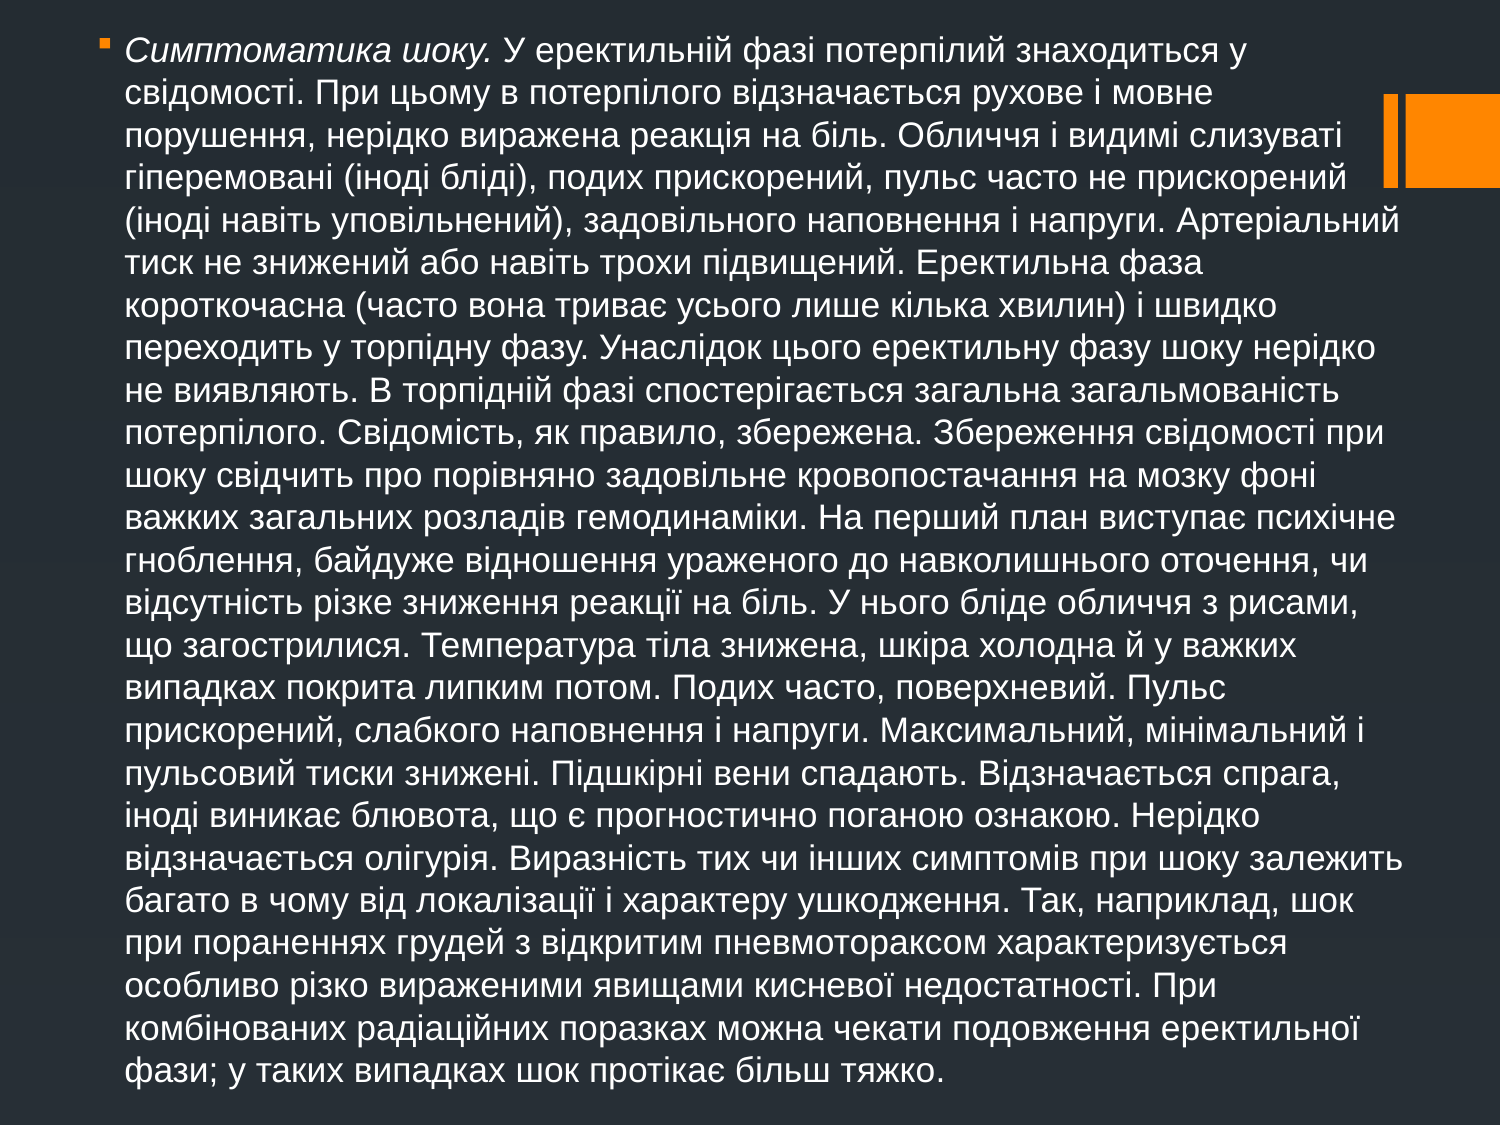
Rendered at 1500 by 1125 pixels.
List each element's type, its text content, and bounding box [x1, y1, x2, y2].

list Симптоматика шоку. У еректильній фазі потерпілий знаходиться у свідомості. При цьому в потерпілого відзначається рухове і мовне порушення, нерідко виражена реакція на біль. Обличчя і видимі слизуваті гіперемовані (іноді бліді), подих прискорений, пульс часто не прискорений (іноді навіть уповільнений), задовільного наповнення і напруги. Артеріальний тиск не знижений або навіть трохи підвищений. Еректильна фаза короткочасна (часто вона триває усього лише кілька хвилин) і швидко переходить у торпідну фазу. Унаслідок цього еректильну фазу шоку нерідко не виявляють. В торпідній фазі спостерігається загальна загальмованість потерпілого. Свідомість, як правило, збережена. Збереження свідомості при шоку свідчить про порівняно задовільне кровопостачання на мозку фоні важких загальних розладів гемодинаміки. На перший план виступає психічне гноблення, байдуже відношення ураженого до навколишнього оточення, чи відсутність різке зниження реакції на біль. У нього бліде обличчя з рисами, що загострилися. Температура тіла знижена, шкіра холодна й у важких випадках покрита липким потом. Подих часто, поверхневий. Пульс прискорений, слабкого наповнення і напруги. Максимальний, мінімальний і пульсовий тиски знижені. Підшкірні вени спадають. Відзначається спрага, іноді виникає блювота, що є прогностично поганою ознакою. Нерідко відзначається олігурія. Виразність тих чи інших симптомів при шоку залежить багато в чому від локалізації і характеру ушкодження. Так, наприклад, шок при пораненнях грудей з відкритим пневмотораксом характеризується особливо різко вираженими явищами кисневої недостатності. При комбінованих радіаційних поразках можна чекати подовження еректильної фази; у таких випадках шок протікає більш тяжко. [75, 19, 1424, 1118]
